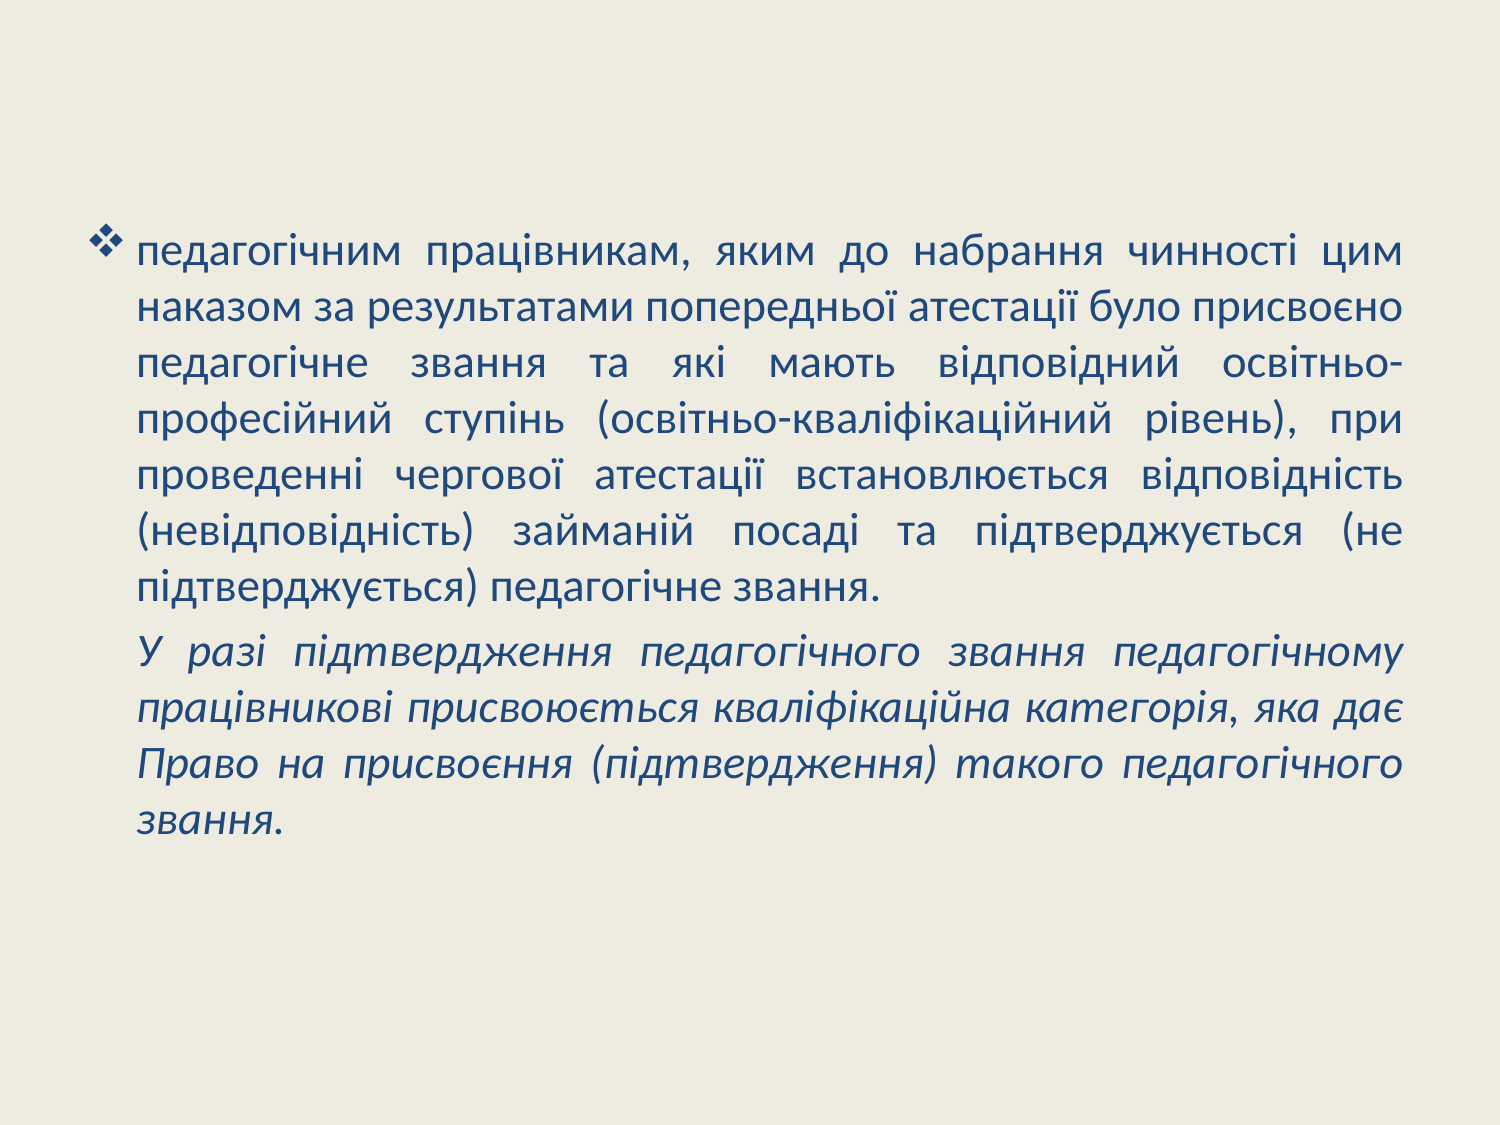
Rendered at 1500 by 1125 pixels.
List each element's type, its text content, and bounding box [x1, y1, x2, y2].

list педагогічним працівникам, яким до набрання чинності цим наказом за результатами попередньої атестації було присвоєно педагогічне звання та які мають відповідний освітньо-професійний ступінь (освітньо-кваліфікаційний рівень), при проведенні чергової атестації встановлюється відповідність (невідповідність) займаній посаді та підтверджується (не підтверджується) педагогічне звання. У разі підтвердження педагогічного звання педагогічному працівникові присвоюється кваліфікаційна категорія, яка дає Право на присвоєння (підтвердження) такого педагогічного звання. [70, 210, 1421, 954]
